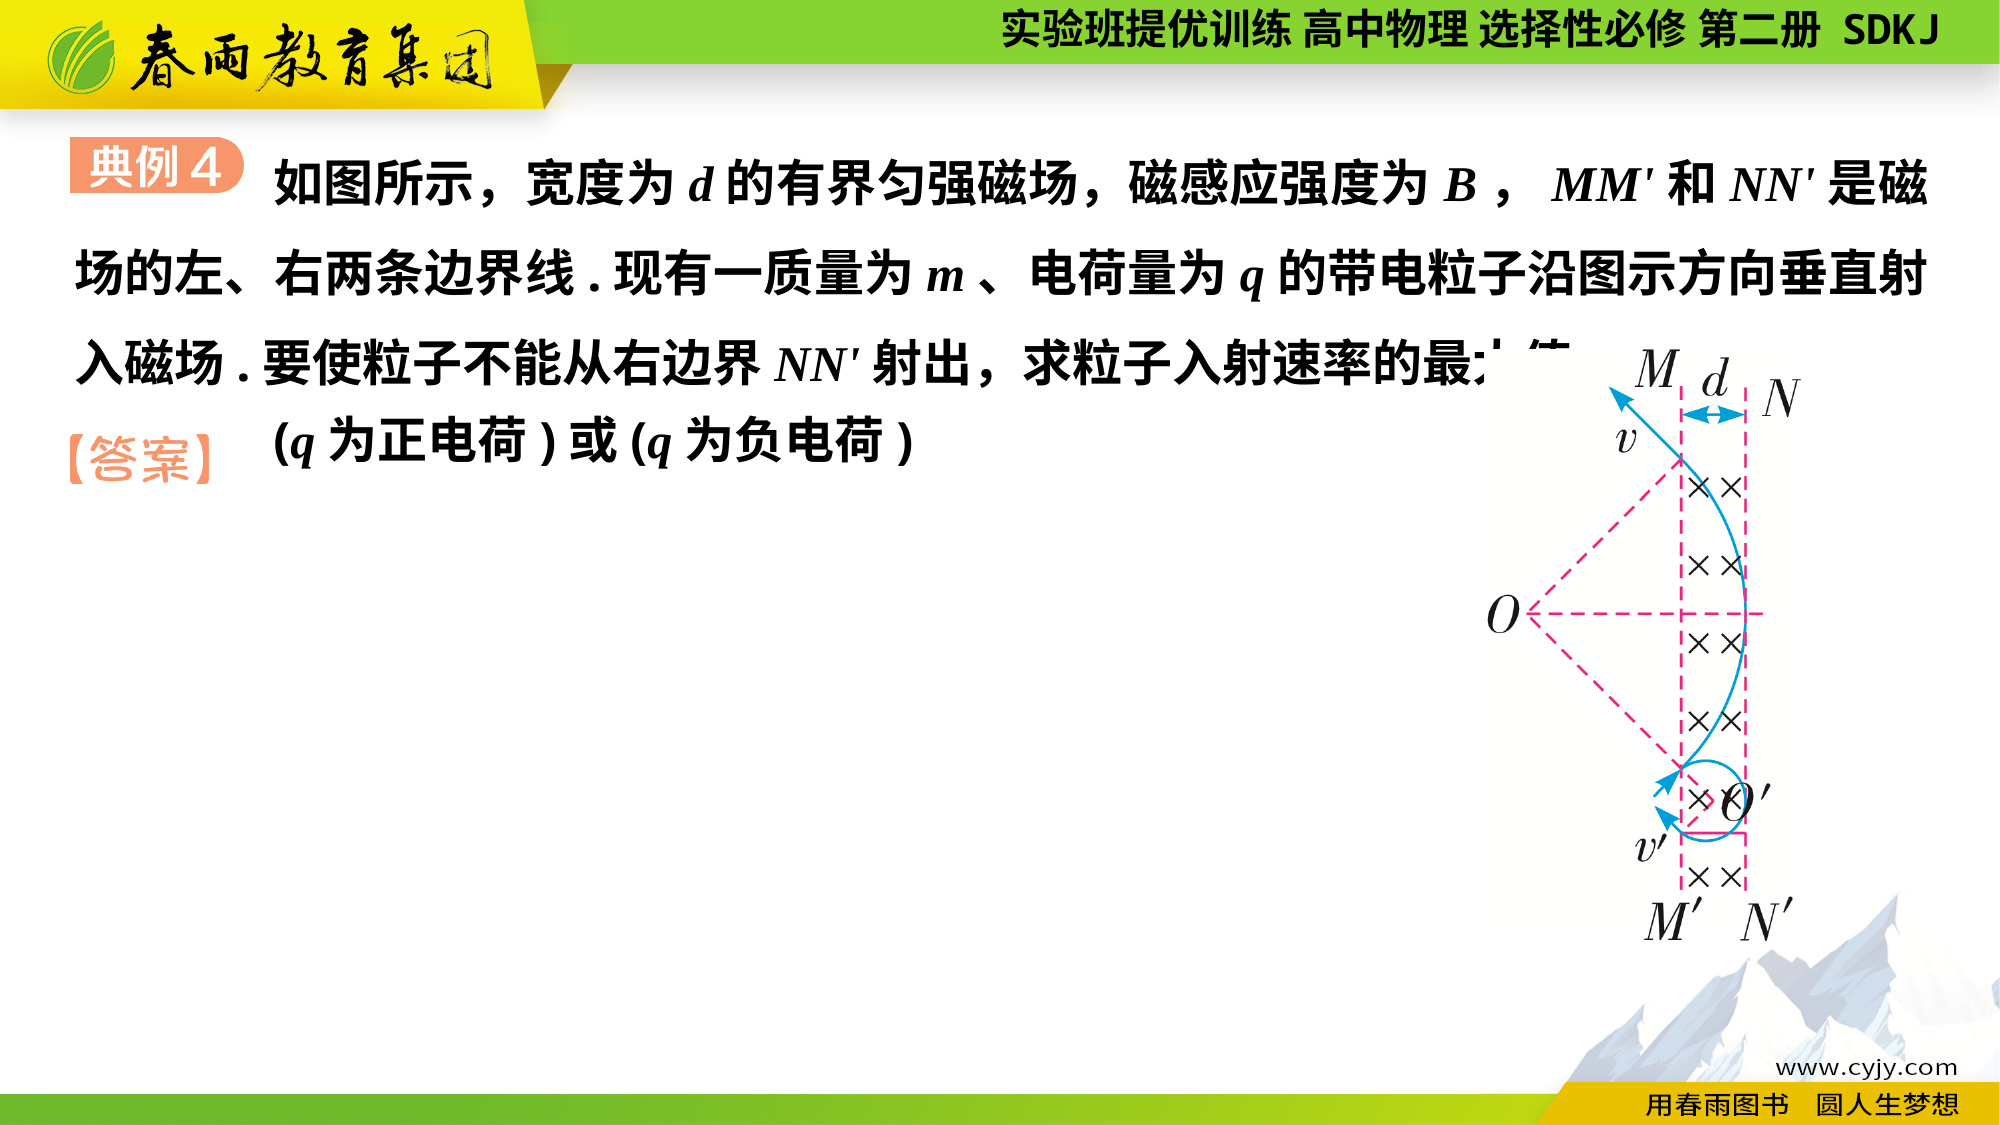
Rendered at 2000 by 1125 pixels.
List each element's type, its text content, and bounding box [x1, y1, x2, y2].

list 如图所示，宽度为d的有界匀强磁场，磁感应强度为B，MM'和NN'是磁场的左、右两条边界线.现有一质量为m、电荷量为q的带电粒子沿图示方向垂直射入磁场.要使粒子不能从右边界NN'射出，求粒子入射速率的最大值. [59, 113, 1944, 482]
picture [0, 0, 2000, 1125]
